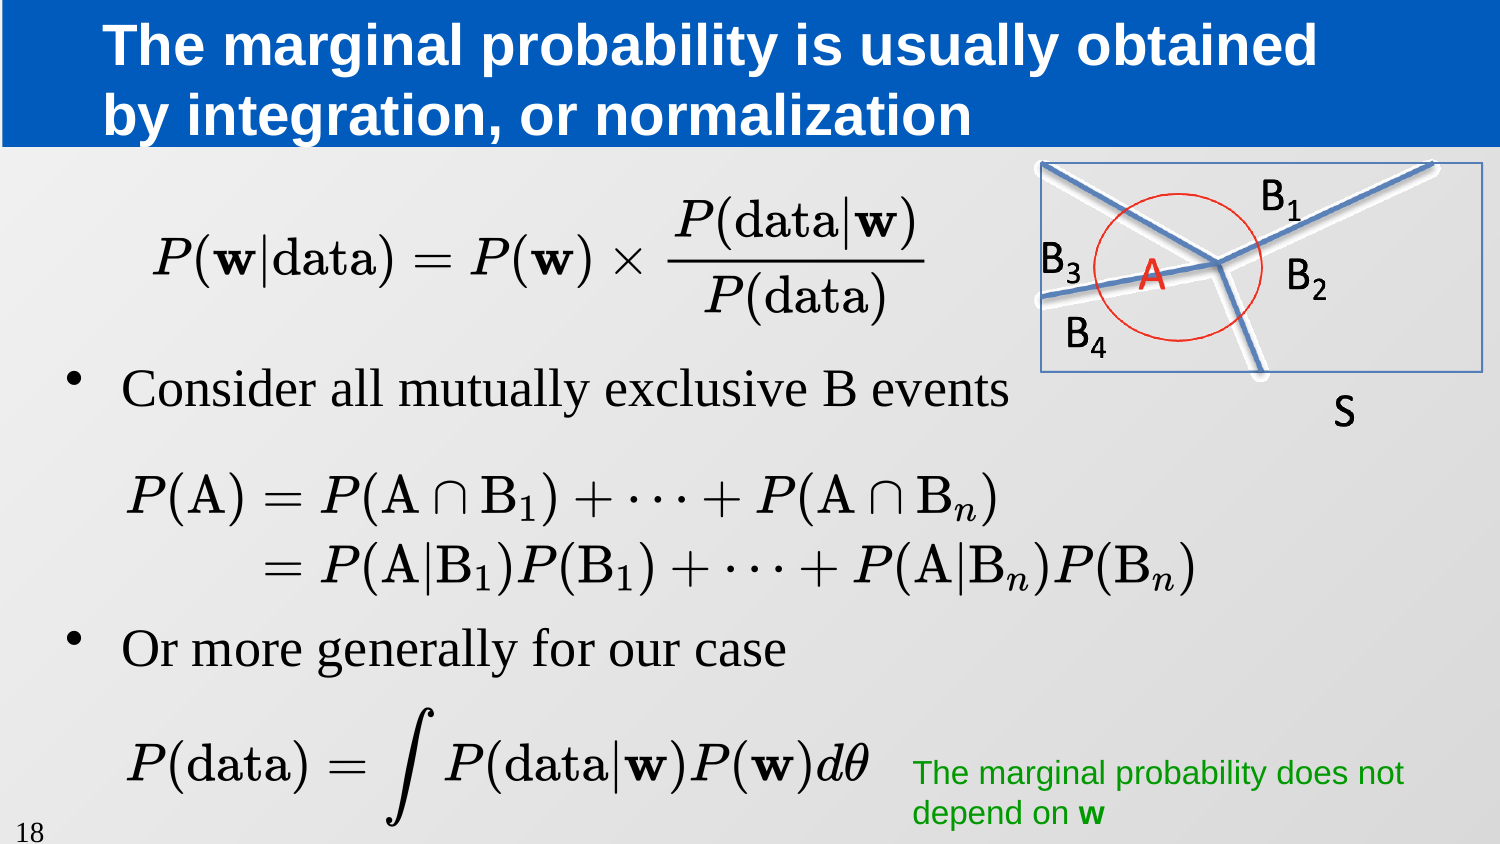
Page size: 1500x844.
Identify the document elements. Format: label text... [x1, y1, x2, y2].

text_box The marginal probability does not depend on w [897, 744, 1497, 839]
list Consider all mutually exclusive B events Or more generally for our case [49, 171, 1051, 760]
slide_number 18 [0, 806, 101, 844]
picture [124, 707, 869, 827]
picture [151, 195, 931, 326]
picture [1021, 149, 1497, 432]
picture [124, 472, 1199, 596]
title The marginal probability is usually obtained by integration, or normalization [87, 0, 1363, 147]
